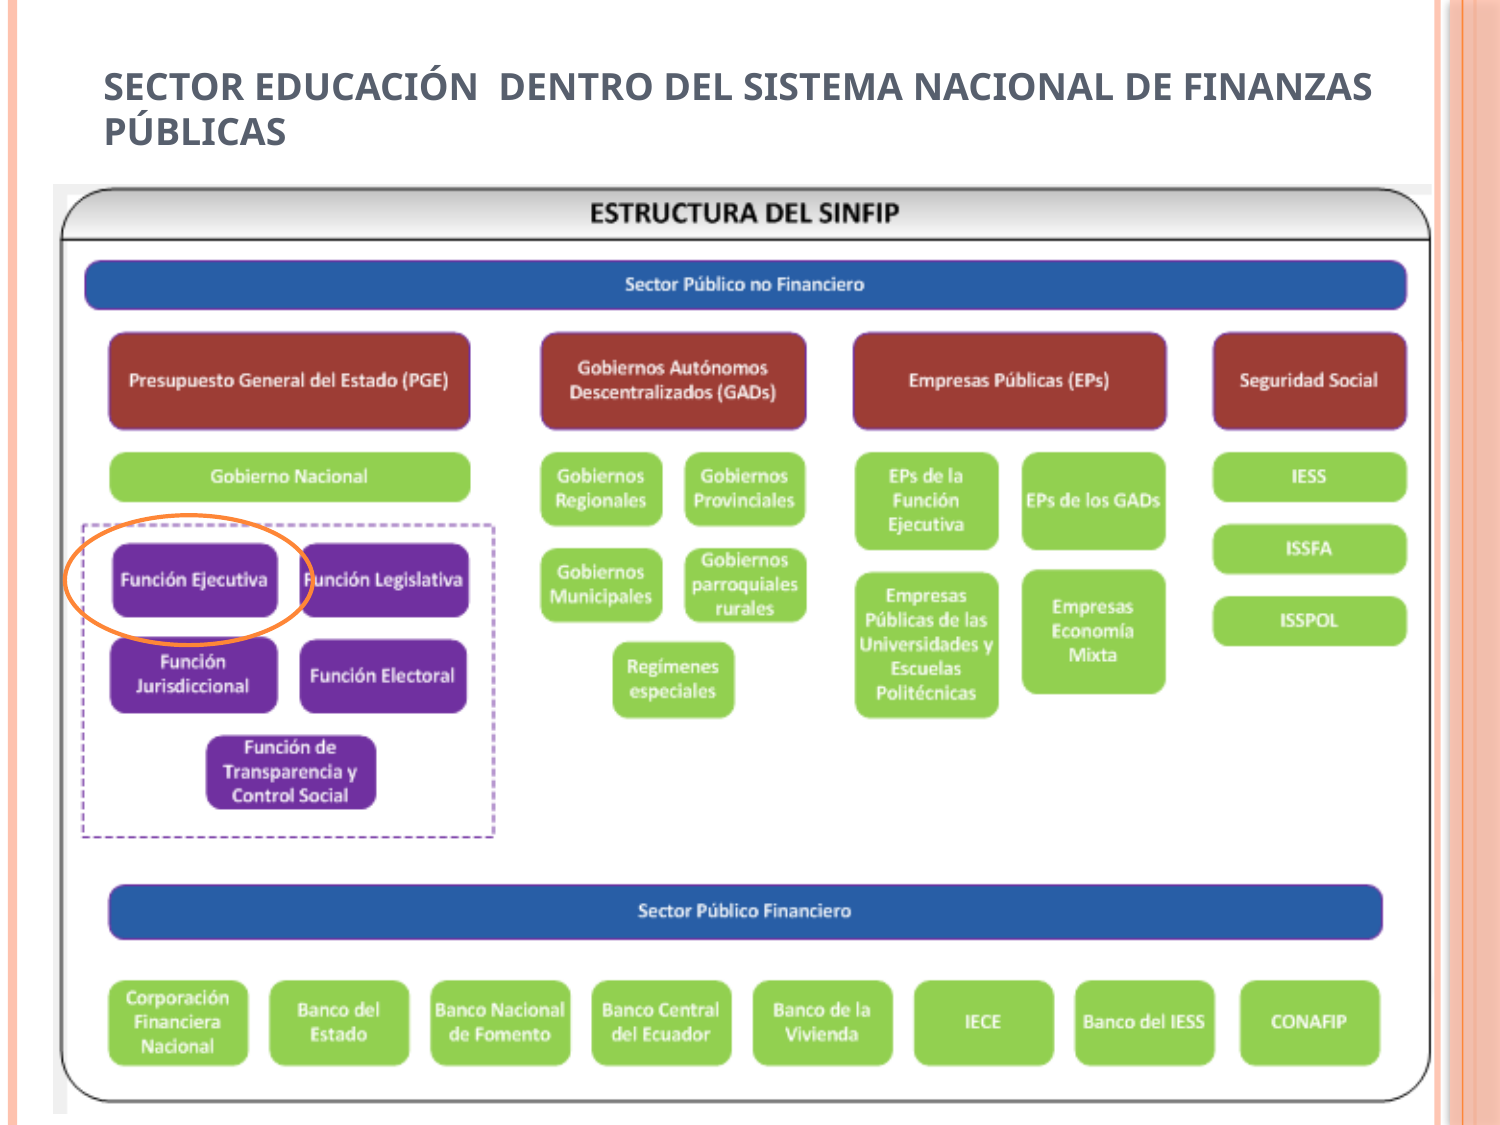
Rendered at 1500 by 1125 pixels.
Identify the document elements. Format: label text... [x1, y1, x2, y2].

picture [52, 183, 1433, 1114]
title SECTOR EDUCACIÓN DENTRO DEL SISTEMA NACIONAL DE FINANZAS PÚBLICAS [88, 42, 1400, 161]
